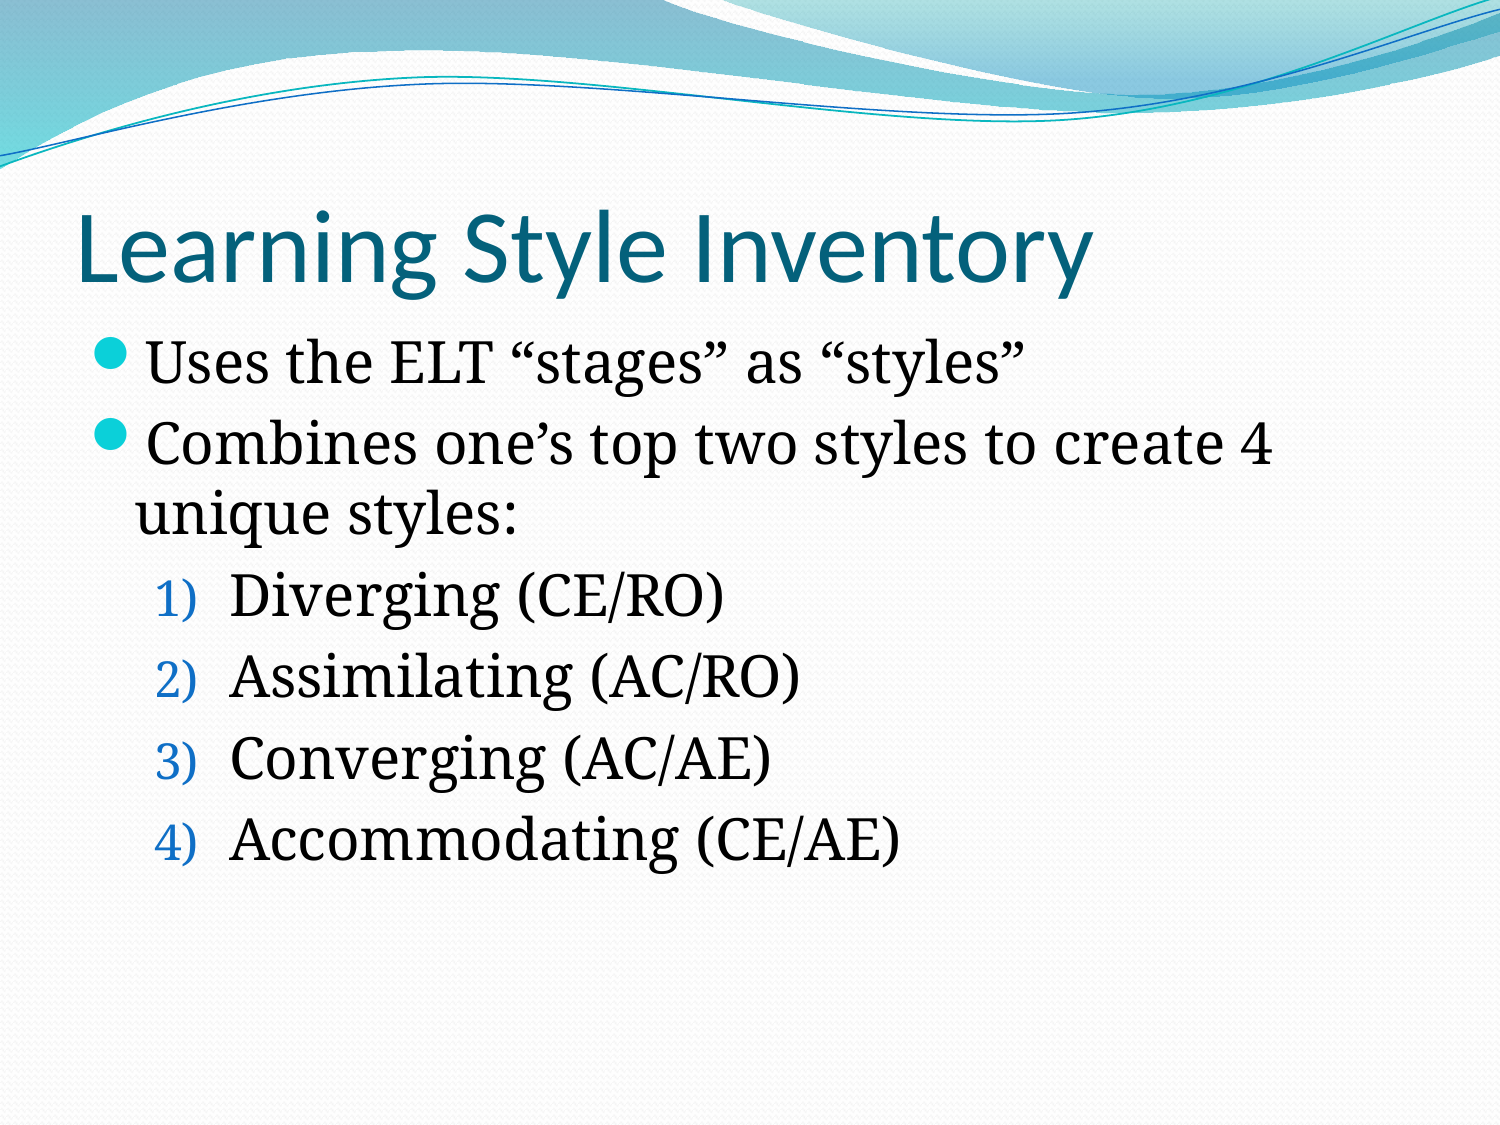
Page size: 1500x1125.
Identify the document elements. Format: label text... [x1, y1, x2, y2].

title Learning Style Inventory [75, 115, 1425, 303]
list Uses the ELT “stages” as “styles” Combines one’s top two styles to create 4 unique styles: Diverging (CE/RO) Assimilating (AC/RO) Converging (AC/AE) Accommodating (CE/AE) [75, 317, 1425, 1038]
